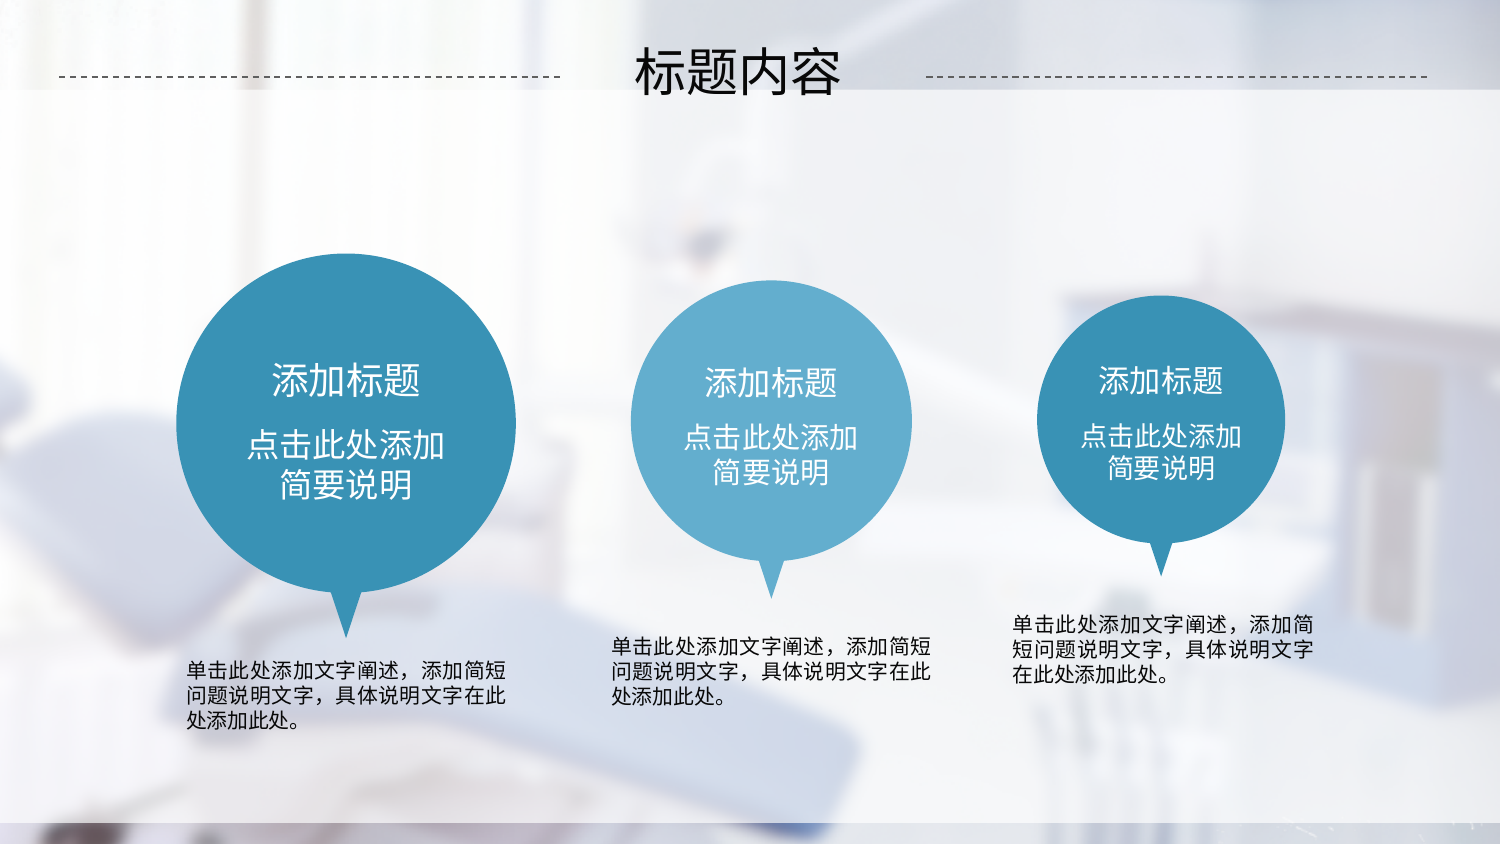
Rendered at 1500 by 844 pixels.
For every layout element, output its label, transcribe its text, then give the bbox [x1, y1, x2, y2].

text_box 单击此处添加文字阐述，添加简短问题说明文字，具体说明文字在此处添加此处。 [998, 604, 1329, 695]
text_box 单击此处添加文字阐述，添加简短问题说明文字，具体说明文字在此处添加此处。 [171, 649, 522, 740]
picture [0, 823, 1500, 844]
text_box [176, 253, 517, 639]
picture [0, 0, 1500, 89]
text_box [630, 280, 913, 600]
text_box 标题内容 [608, 32, 868, 110]
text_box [1036, 295, 1286, 577]
text_box 单击此处添加文字阐述，添加简短问题说明文字，具体说明文字在此处添加此处。 [596, 626, 947, 716]
